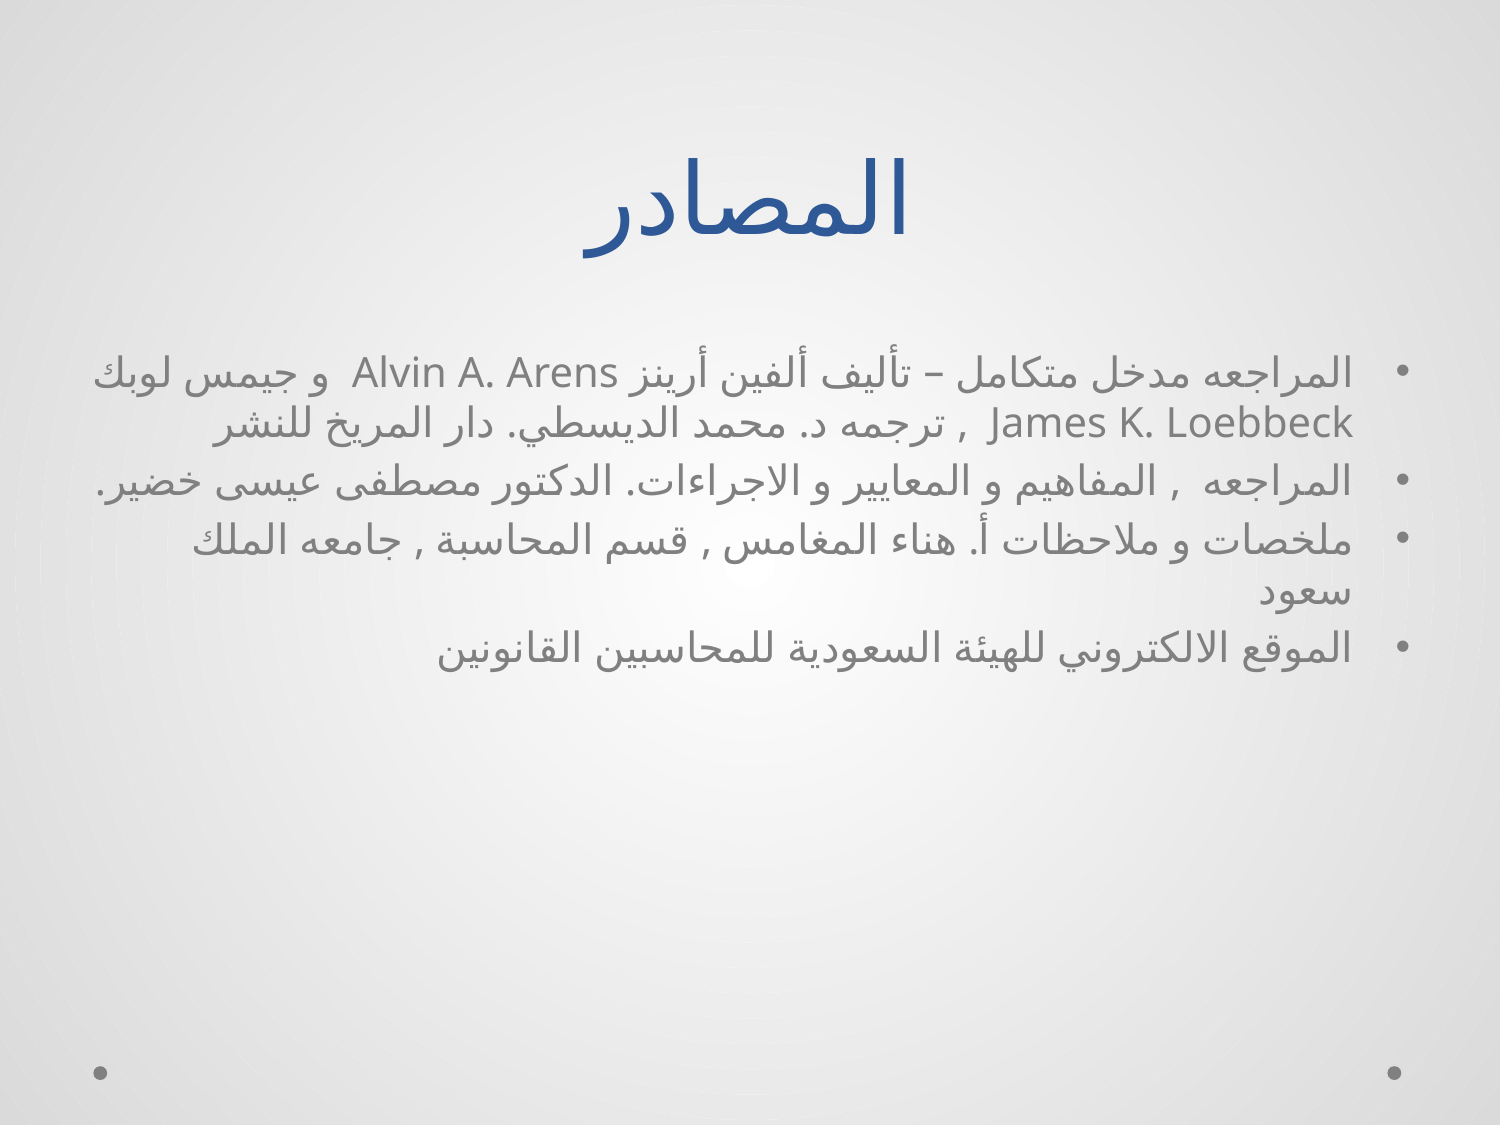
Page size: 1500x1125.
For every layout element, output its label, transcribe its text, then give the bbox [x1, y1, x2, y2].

title المصادر [75, 0, 1425, 263]
list المراجعه مدخل متكامل – تأليف ألفين أرينز Alvin A. Arens و جيمس لوبك James K. Loebbeck , ترجمه د. محمد الديسطي. دار المريخ للنشر المراجعه , المفاهيم و المعايير و الاجراءات. الدكتور مصطفى عيسى خضير. ملخصات و ملاحظات أ. هناء المغامس , قسم المحاسبة , جامعه الملك سعود الموقع الالكتروني للهيئة السعودية للمحاسبين القانونين [75, 338, 1425, 1005]
